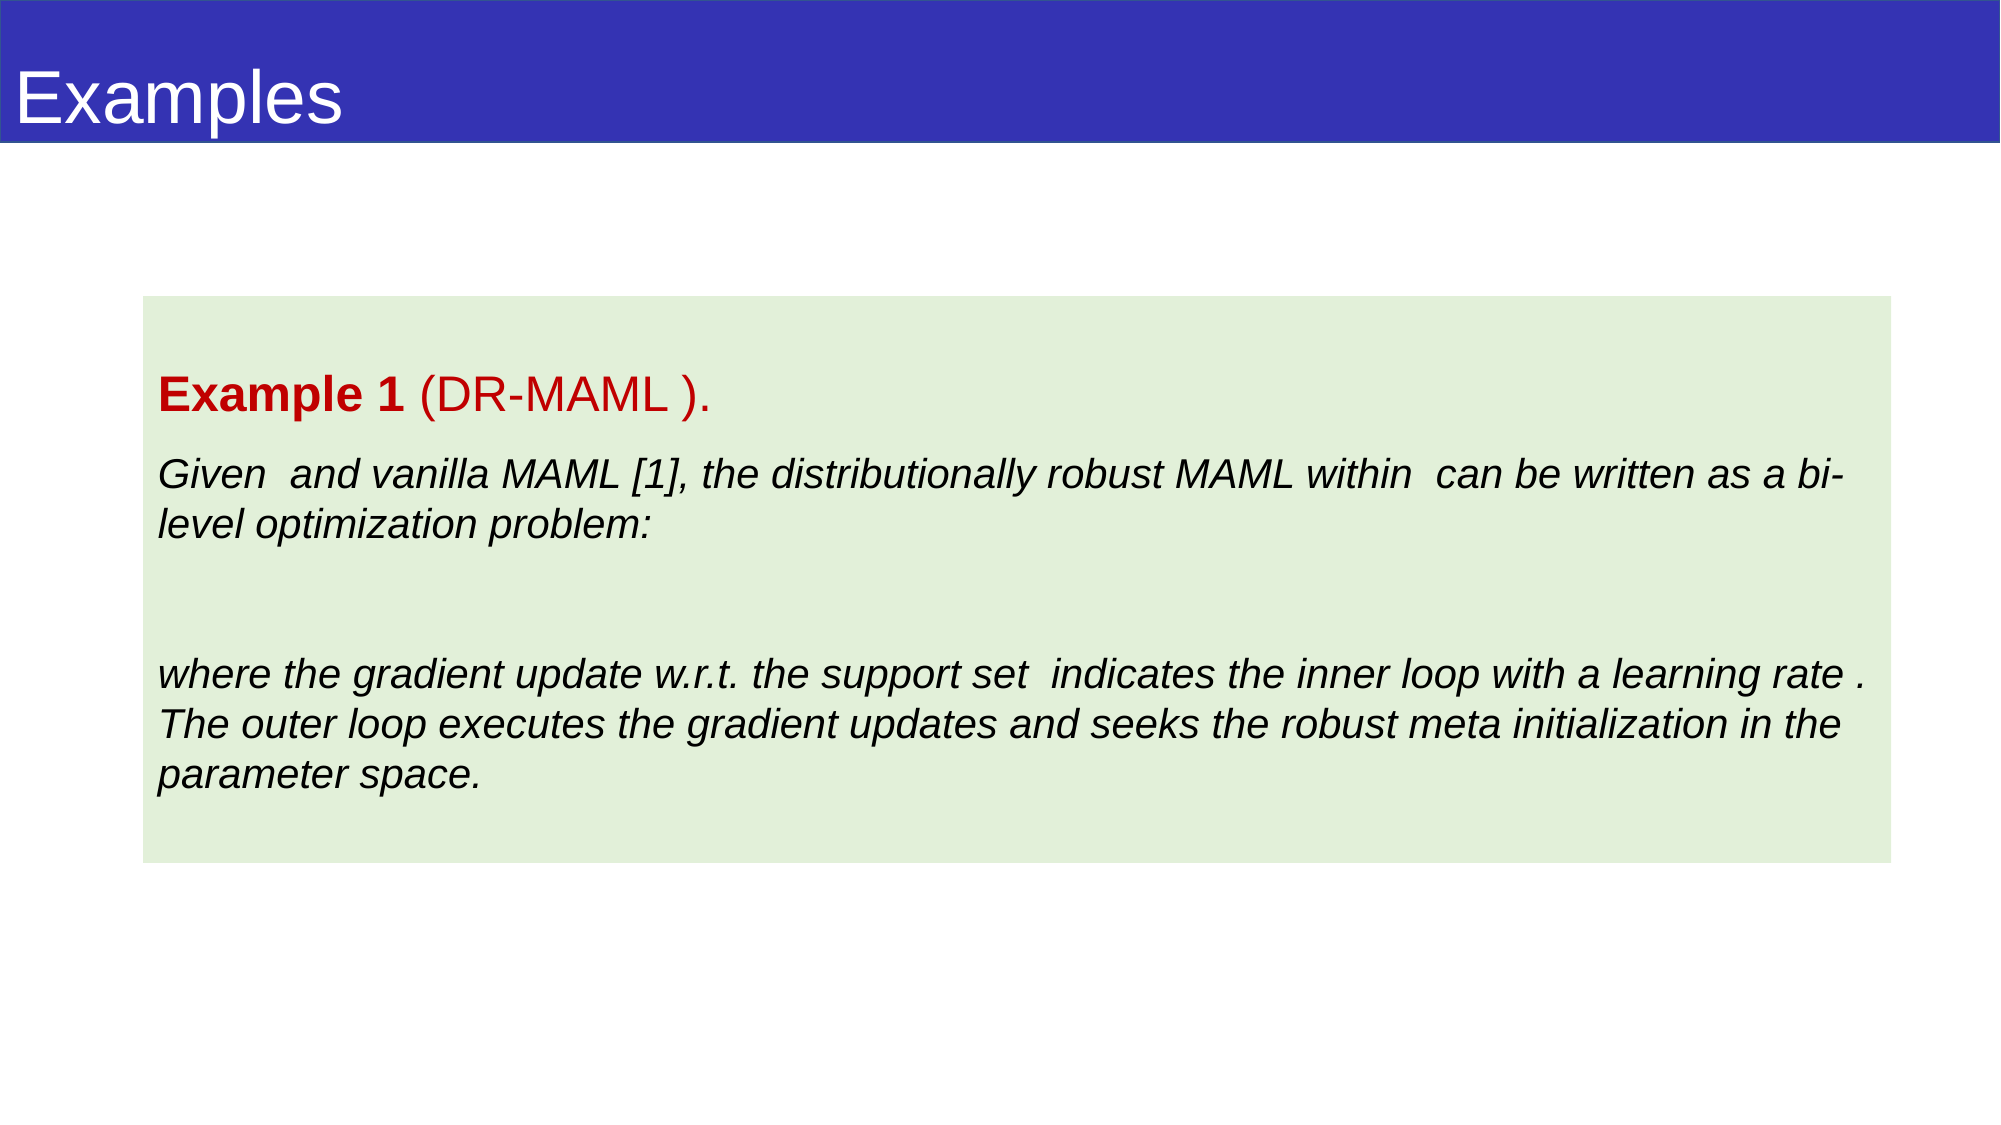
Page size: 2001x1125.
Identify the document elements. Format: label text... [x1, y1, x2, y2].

text_box Examples [0, 0, 2000, 143]
